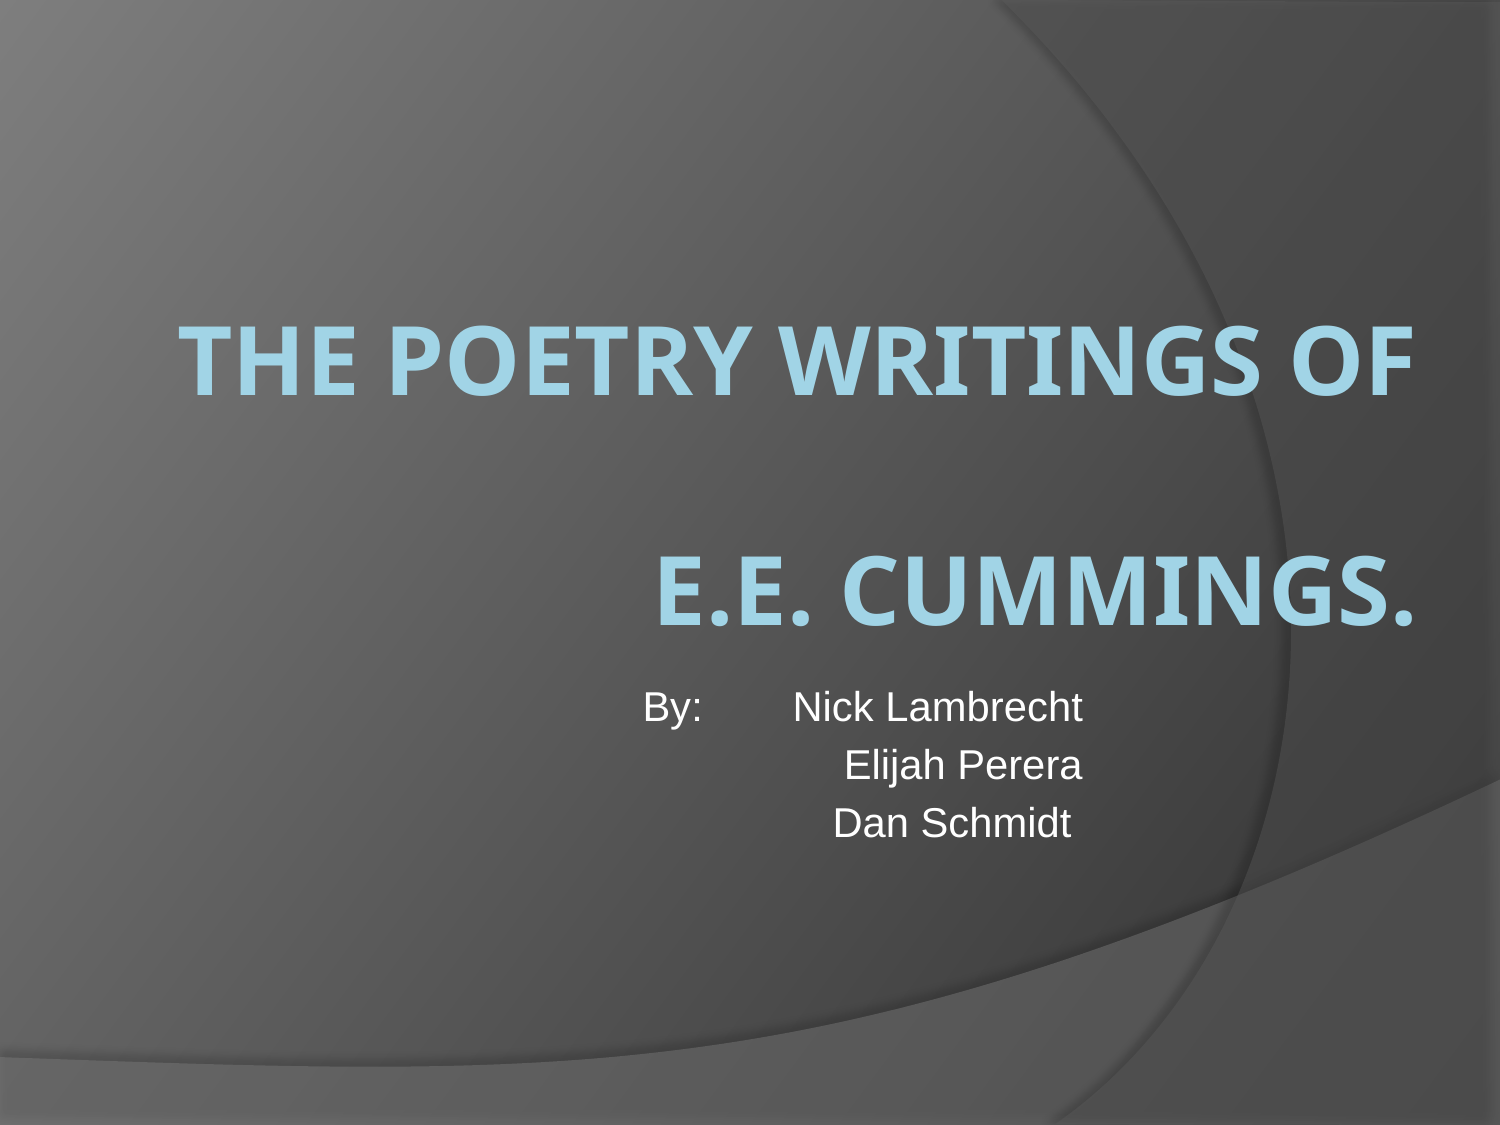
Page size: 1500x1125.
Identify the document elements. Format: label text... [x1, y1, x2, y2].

subtitle By: Nick Lambrecht Elijah Perera Dan Schmidt [395, 671, 1091, 847]
title The poetry writings of E.E. Cummings. [150, 292, 1425, 617]
